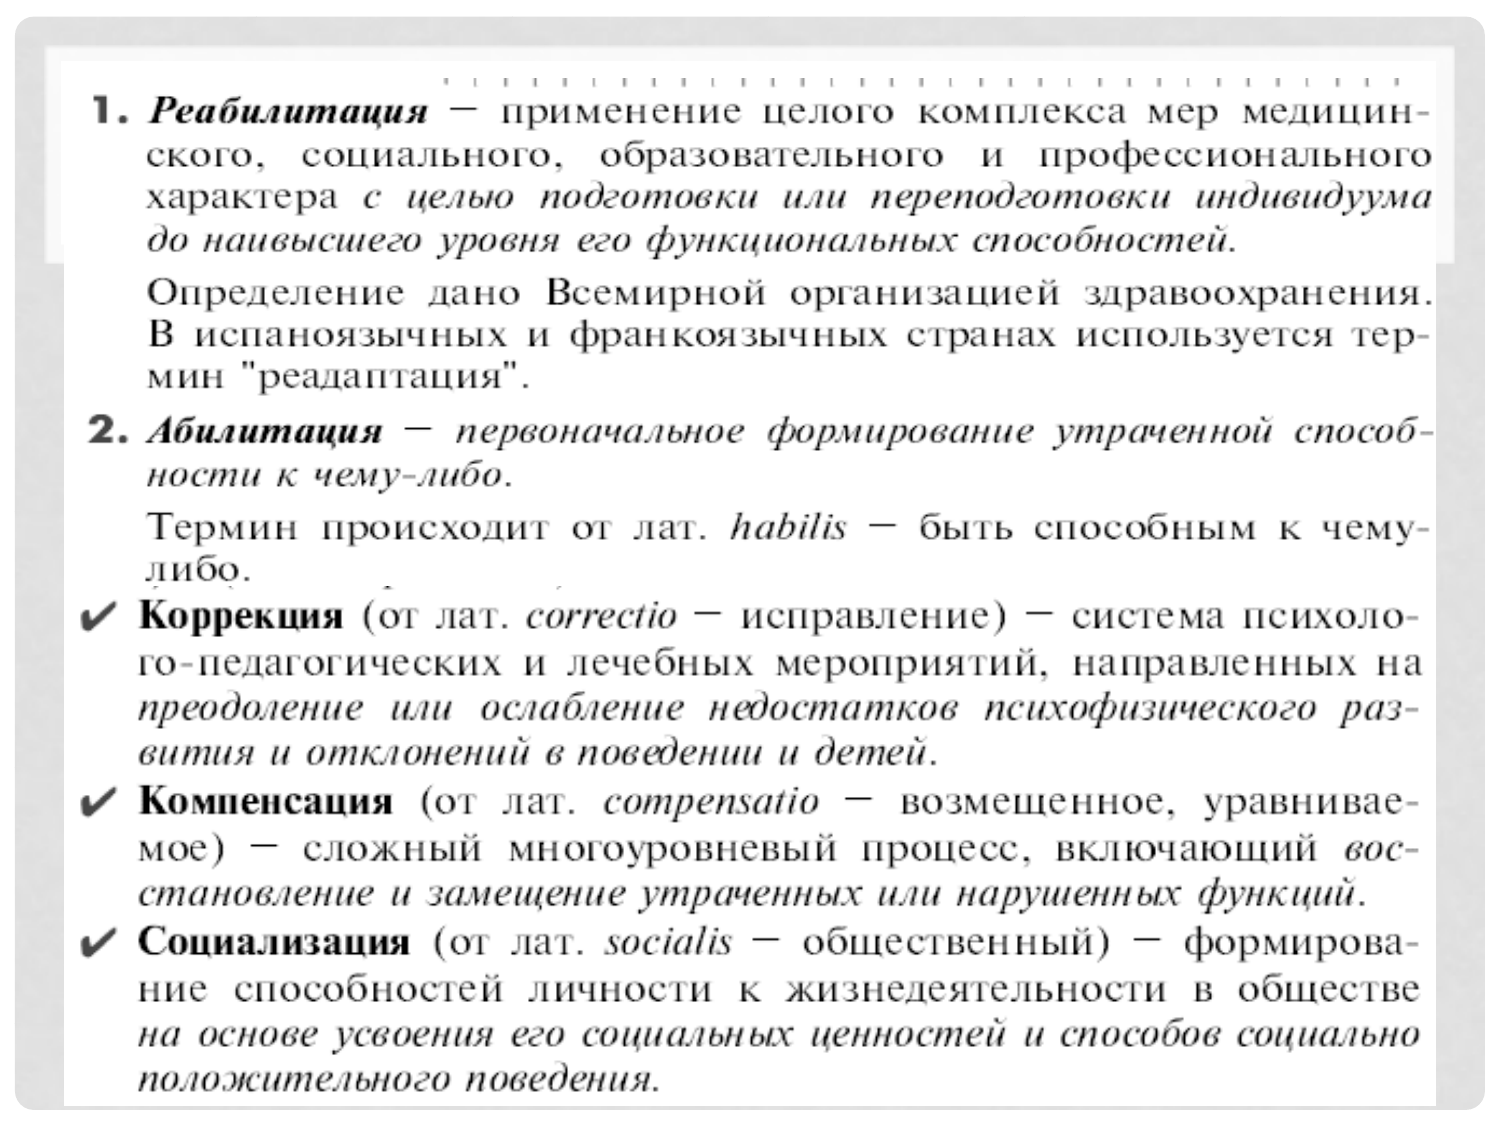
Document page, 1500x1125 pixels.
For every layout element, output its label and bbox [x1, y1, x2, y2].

picture [64, 77, 1436, 1107]
